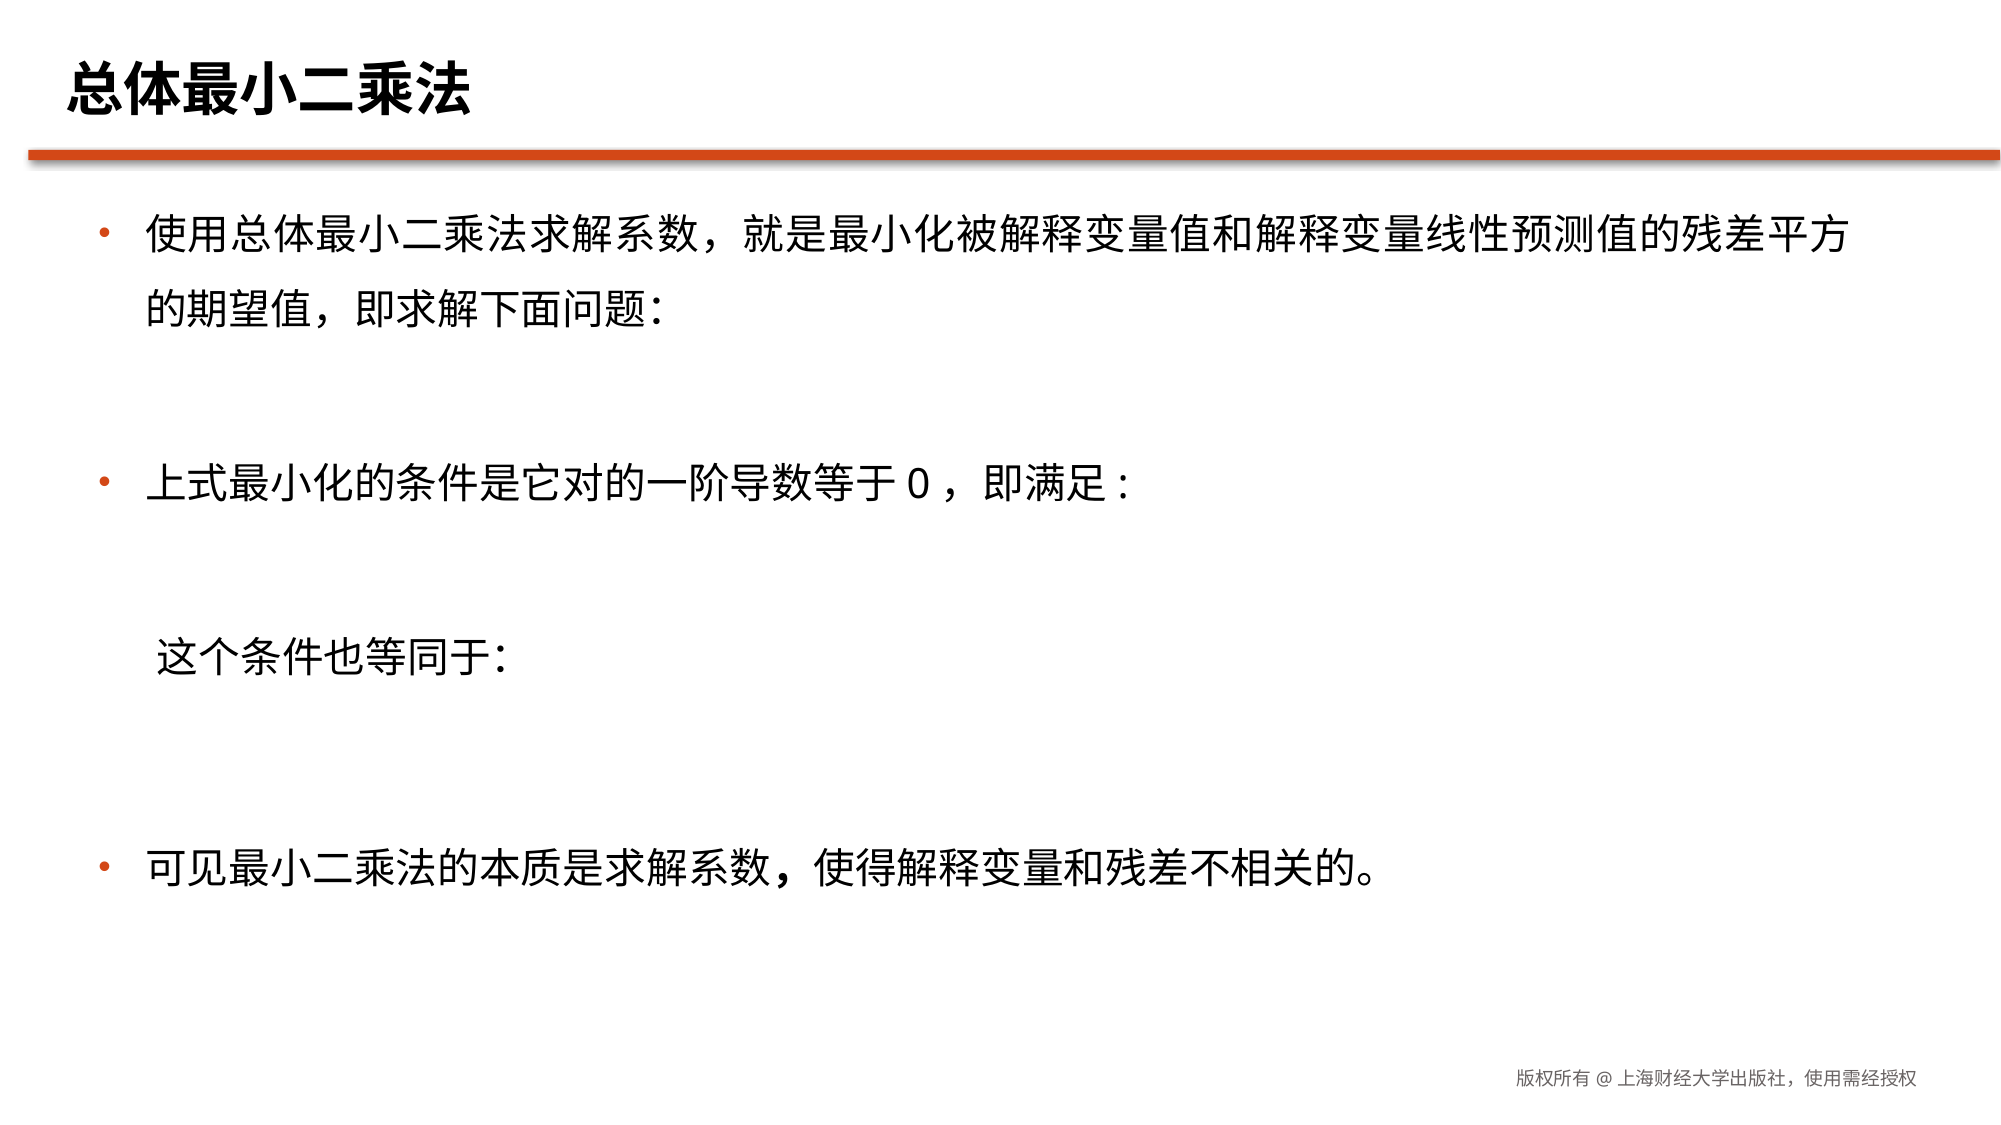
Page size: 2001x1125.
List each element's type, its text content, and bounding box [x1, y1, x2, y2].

footer 版权所有@上海财经大学出版社，使用需经授权 [1483, 1046, 1950, 1109]
title 总体最小二乘法 [50, 50, 1825, 138]
